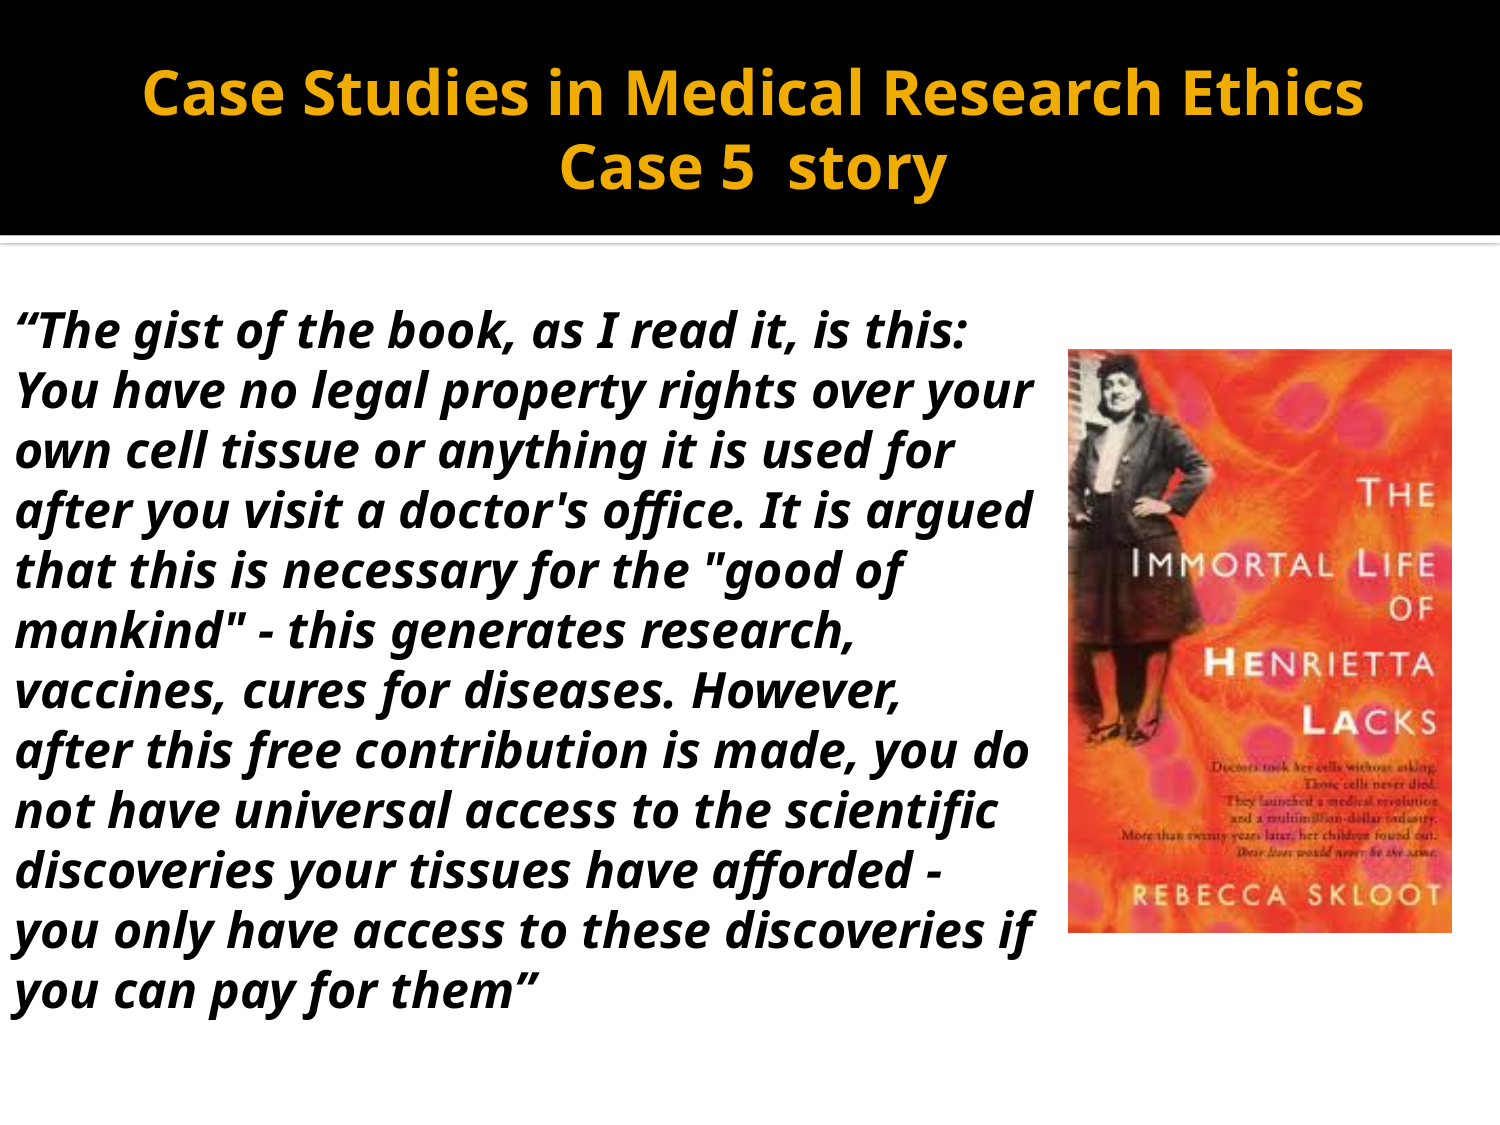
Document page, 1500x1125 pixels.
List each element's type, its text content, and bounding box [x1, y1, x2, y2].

text_box “The gist of the book, as I read it, is this: You have no legal property rights over your own cell tissue or anything it is used for after you visit a doctor's office. It is argued that this is necessary for the "good of mankind" - this generates research, vaccines, cures for diseases. However, after this free contribution is made, you do not have universal access to the scientific discoveries your tissues have afforded - you only have access to these discoveries if you can pay for them” [0, 290, 1049, 1026]
picture [1068, 349, 1452, 933]
title Case Studies in Medical Research Ethics Case 5 story [75, 24, 1425, 231]
